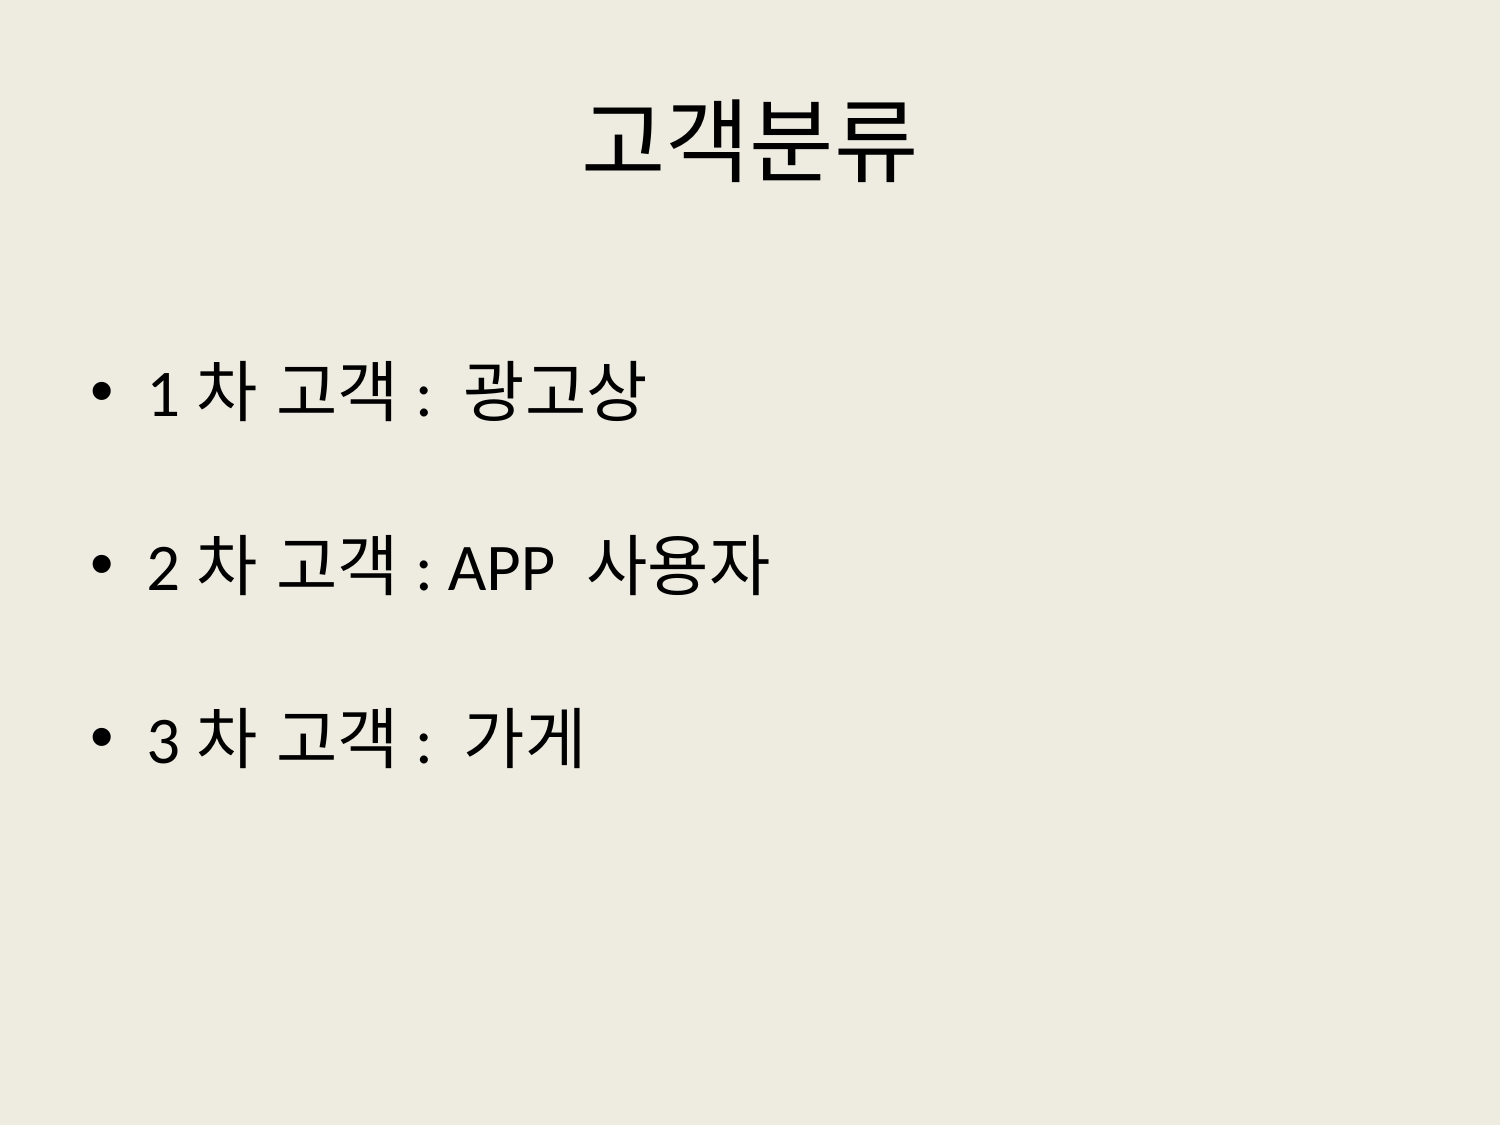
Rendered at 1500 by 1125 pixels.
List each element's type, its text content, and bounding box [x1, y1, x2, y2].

list 1차 고객: 광고상 2차 고객: APP 사용자 3차 고객: 가게 [75, 262, 1425, 1005]
title 고객분류 [75, 45, 1425, 233]
